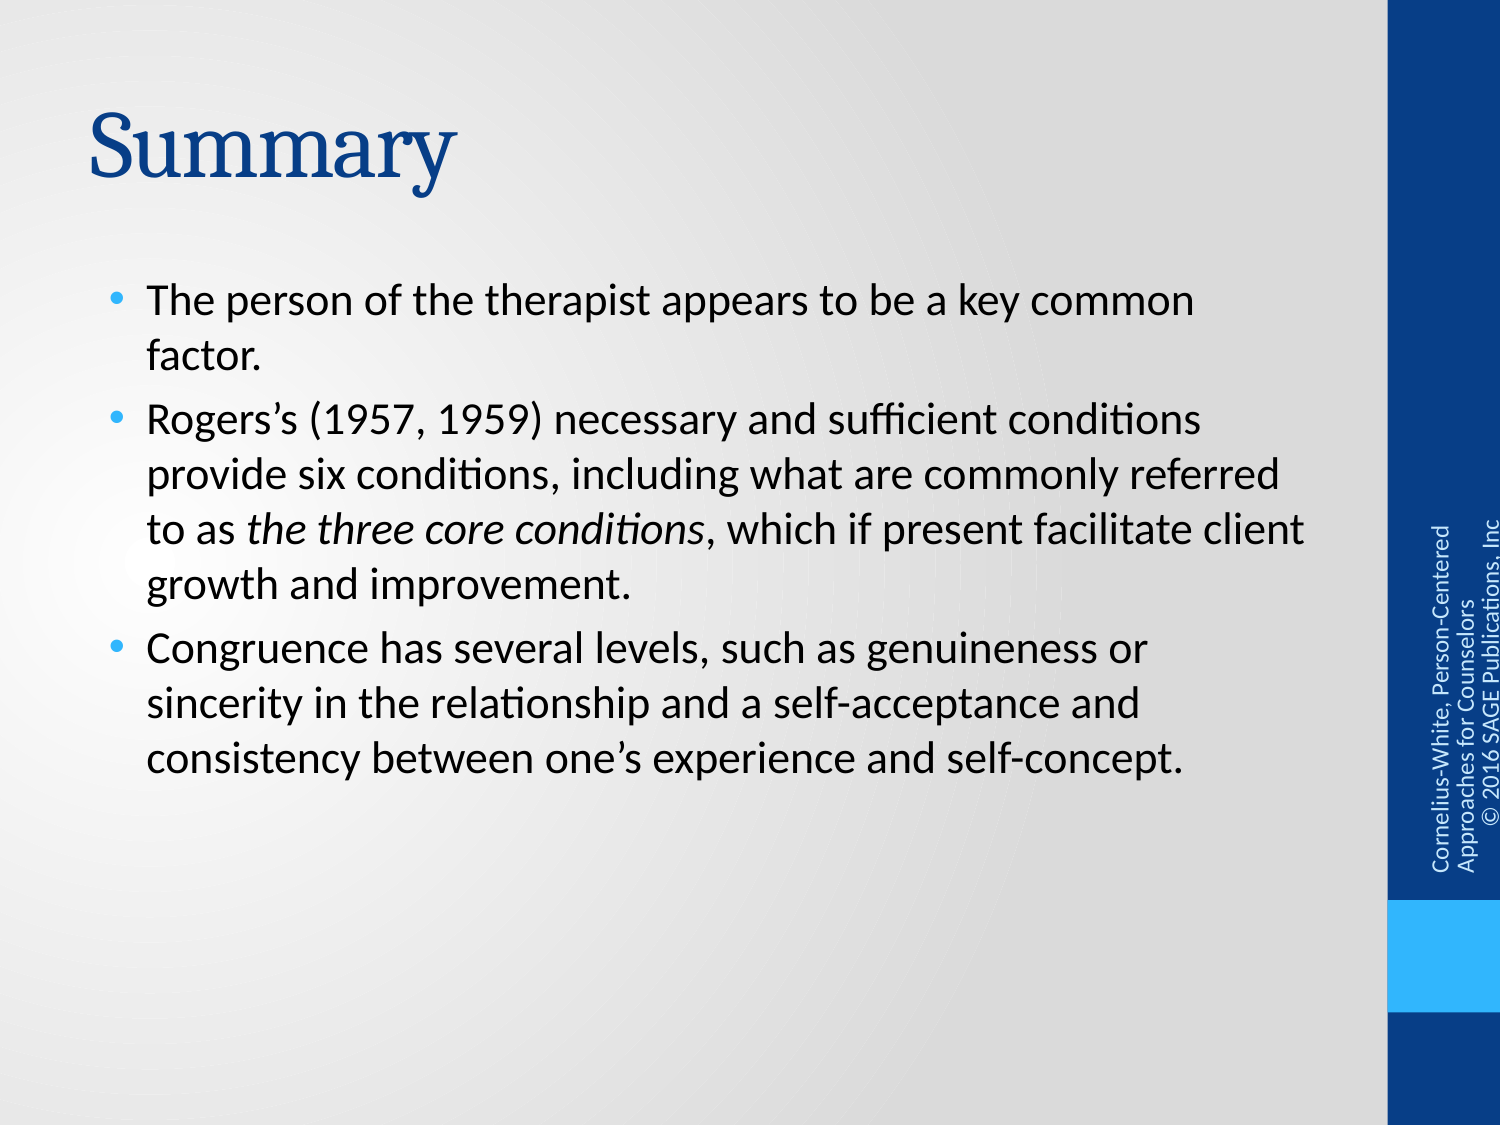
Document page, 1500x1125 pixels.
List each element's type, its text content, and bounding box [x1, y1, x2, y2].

title Summary [75, 45, 1325, 233]
list The person of the therapist appears to be a key common factor. Rogers’s (1957, 1959) necessary and sufficient conditions provide six conditions, including what are commonly referred to as the three core conditions, which if present facilitate client growth and improvement. Congruence has several levels, such as genuineness or sincerity in the relationship and a self-acceptance and consistency between one’s experience and self-concept. [75, 262, 1325, 1050]
footer Cornelius-White, Person-Centered Approaches for Counselors © 2016 SAGE Publications, Inc. [1408, 500, 1469, 889]
